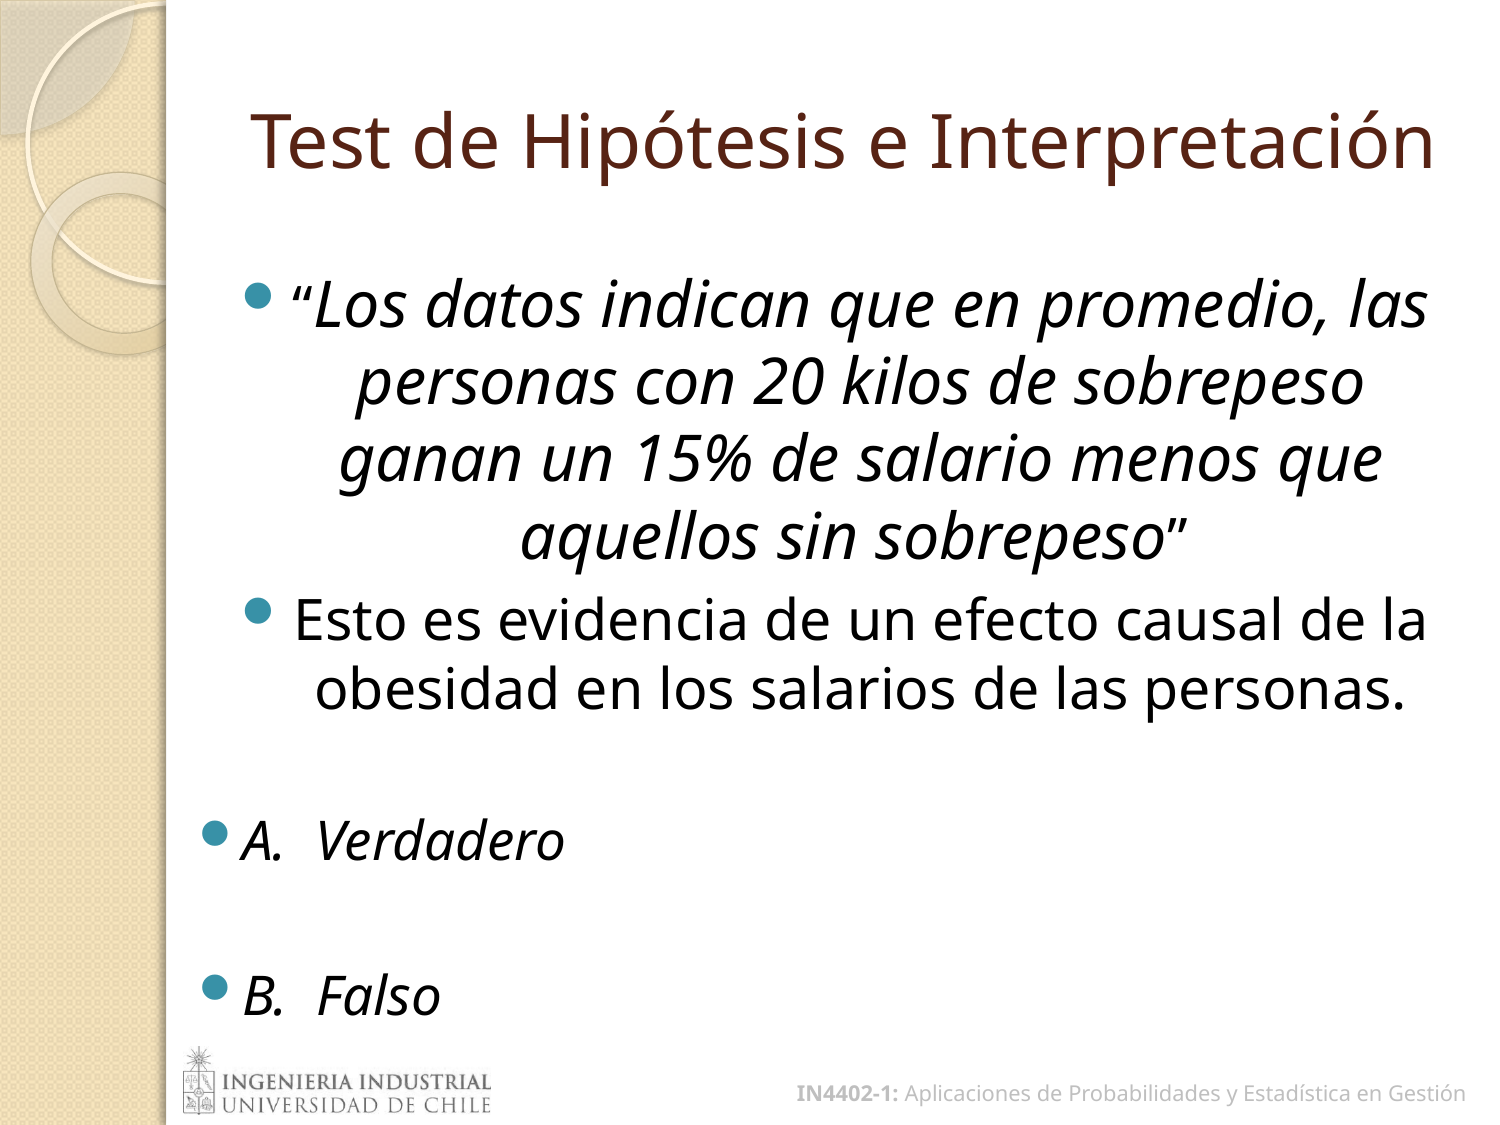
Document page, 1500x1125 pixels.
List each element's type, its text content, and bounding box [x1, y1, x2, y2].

text_box A. Verdadero B. Falso [171, 798, 787, 1035]
picture [183, 1046, 491, 1115]
title Test de Hipótesis e Interpretación [235, 45, 1466, 233]
list “Los datos indican que en promedio, las personas con 20 kilos de sobrepeso ganan un 15% de salario menos que aquellos sin sobrepeso” Esto es evidencia de un efecto causal de la obesidad en los salarios de las personas. [218, 255, 1449, 735]
